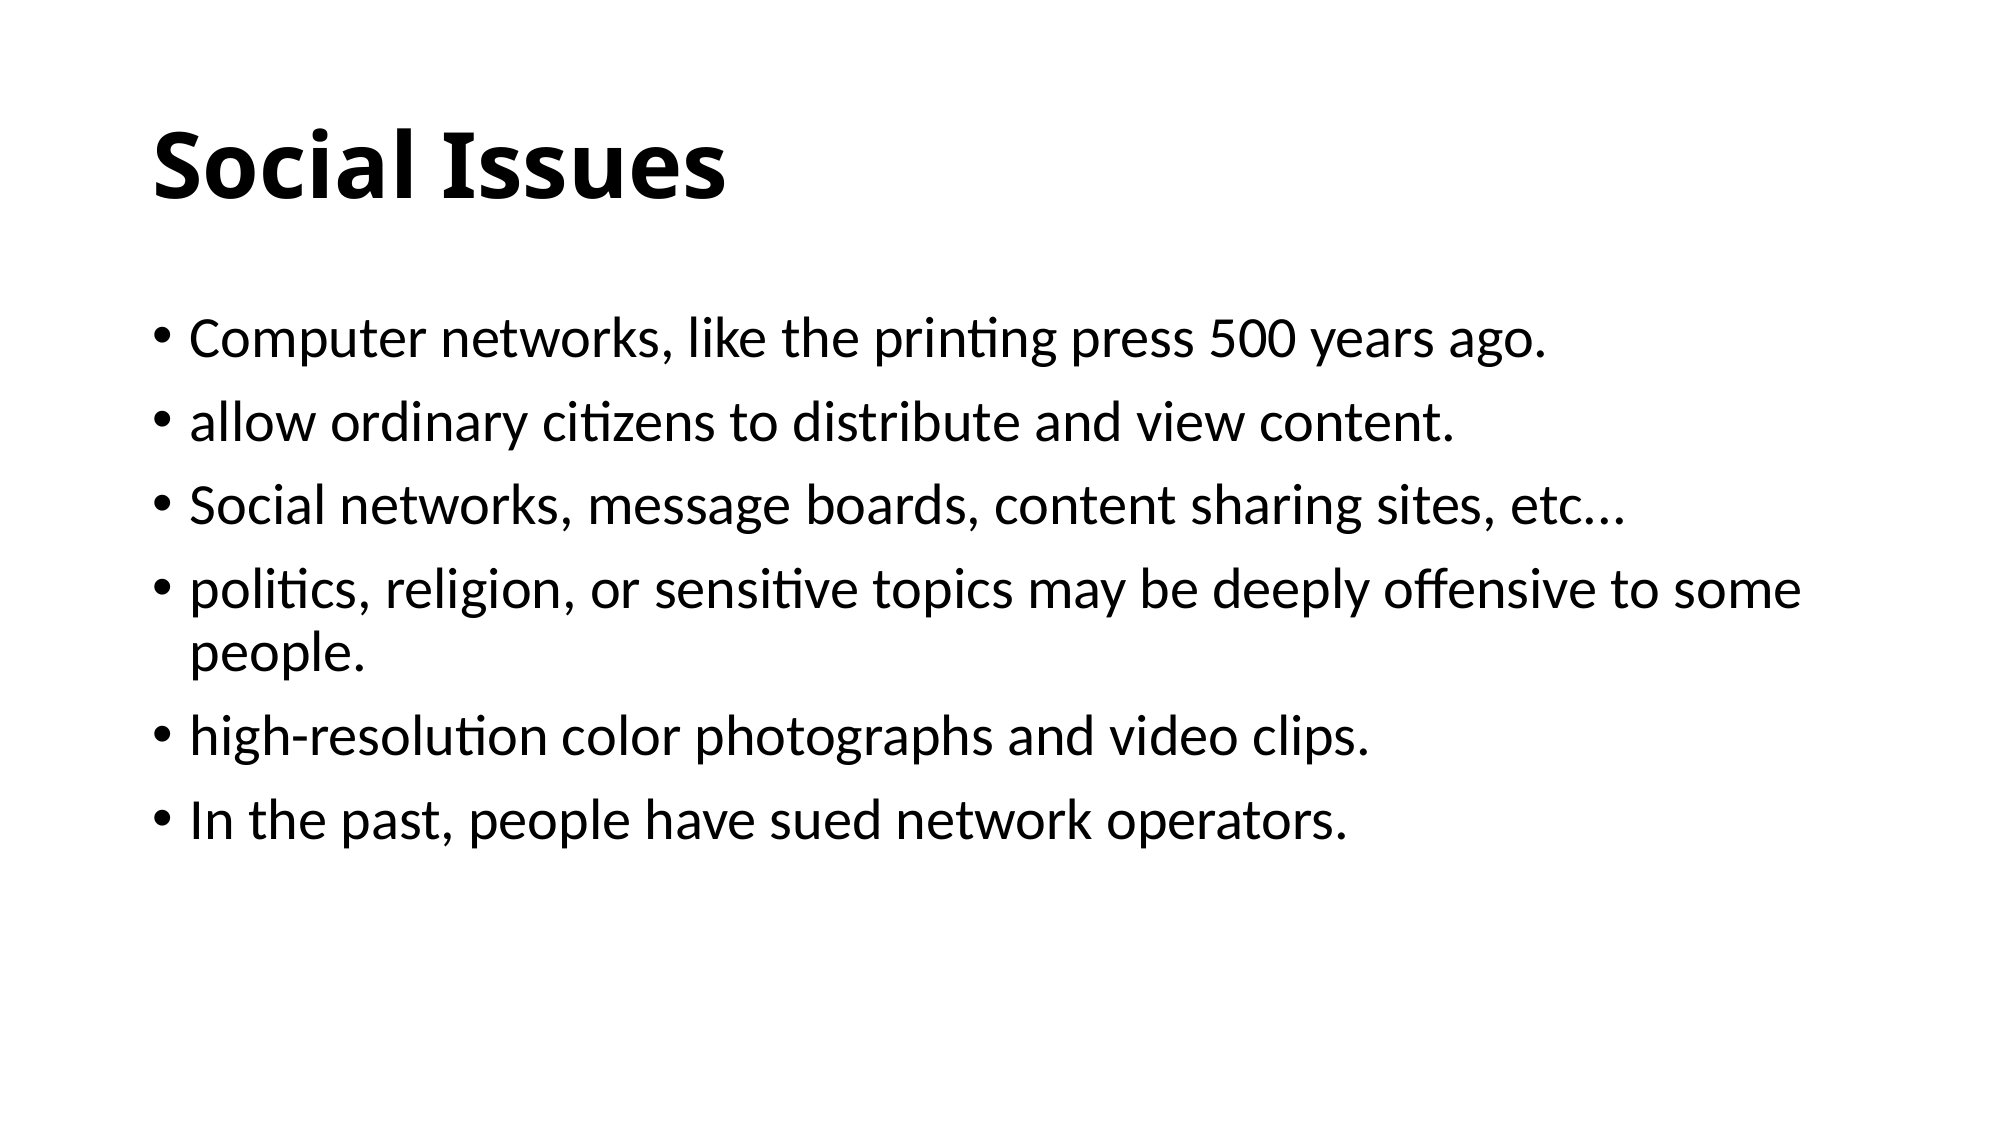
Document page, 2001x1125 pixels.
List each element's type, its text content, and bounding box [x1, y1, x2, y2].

list Computer networks, like the printing press 500 years ago. allow ordinary citizens to distribute and view content. Social networks, message boards, content sharing sites, etc... politics, religion, or sensitive topics may be deeply offensive to some people. high-resolution color photographs and video clips. In the past, people have sued network operators. [137, 299, 1863, 1014]
title Social Issues [137, 59, 1863, 278]
